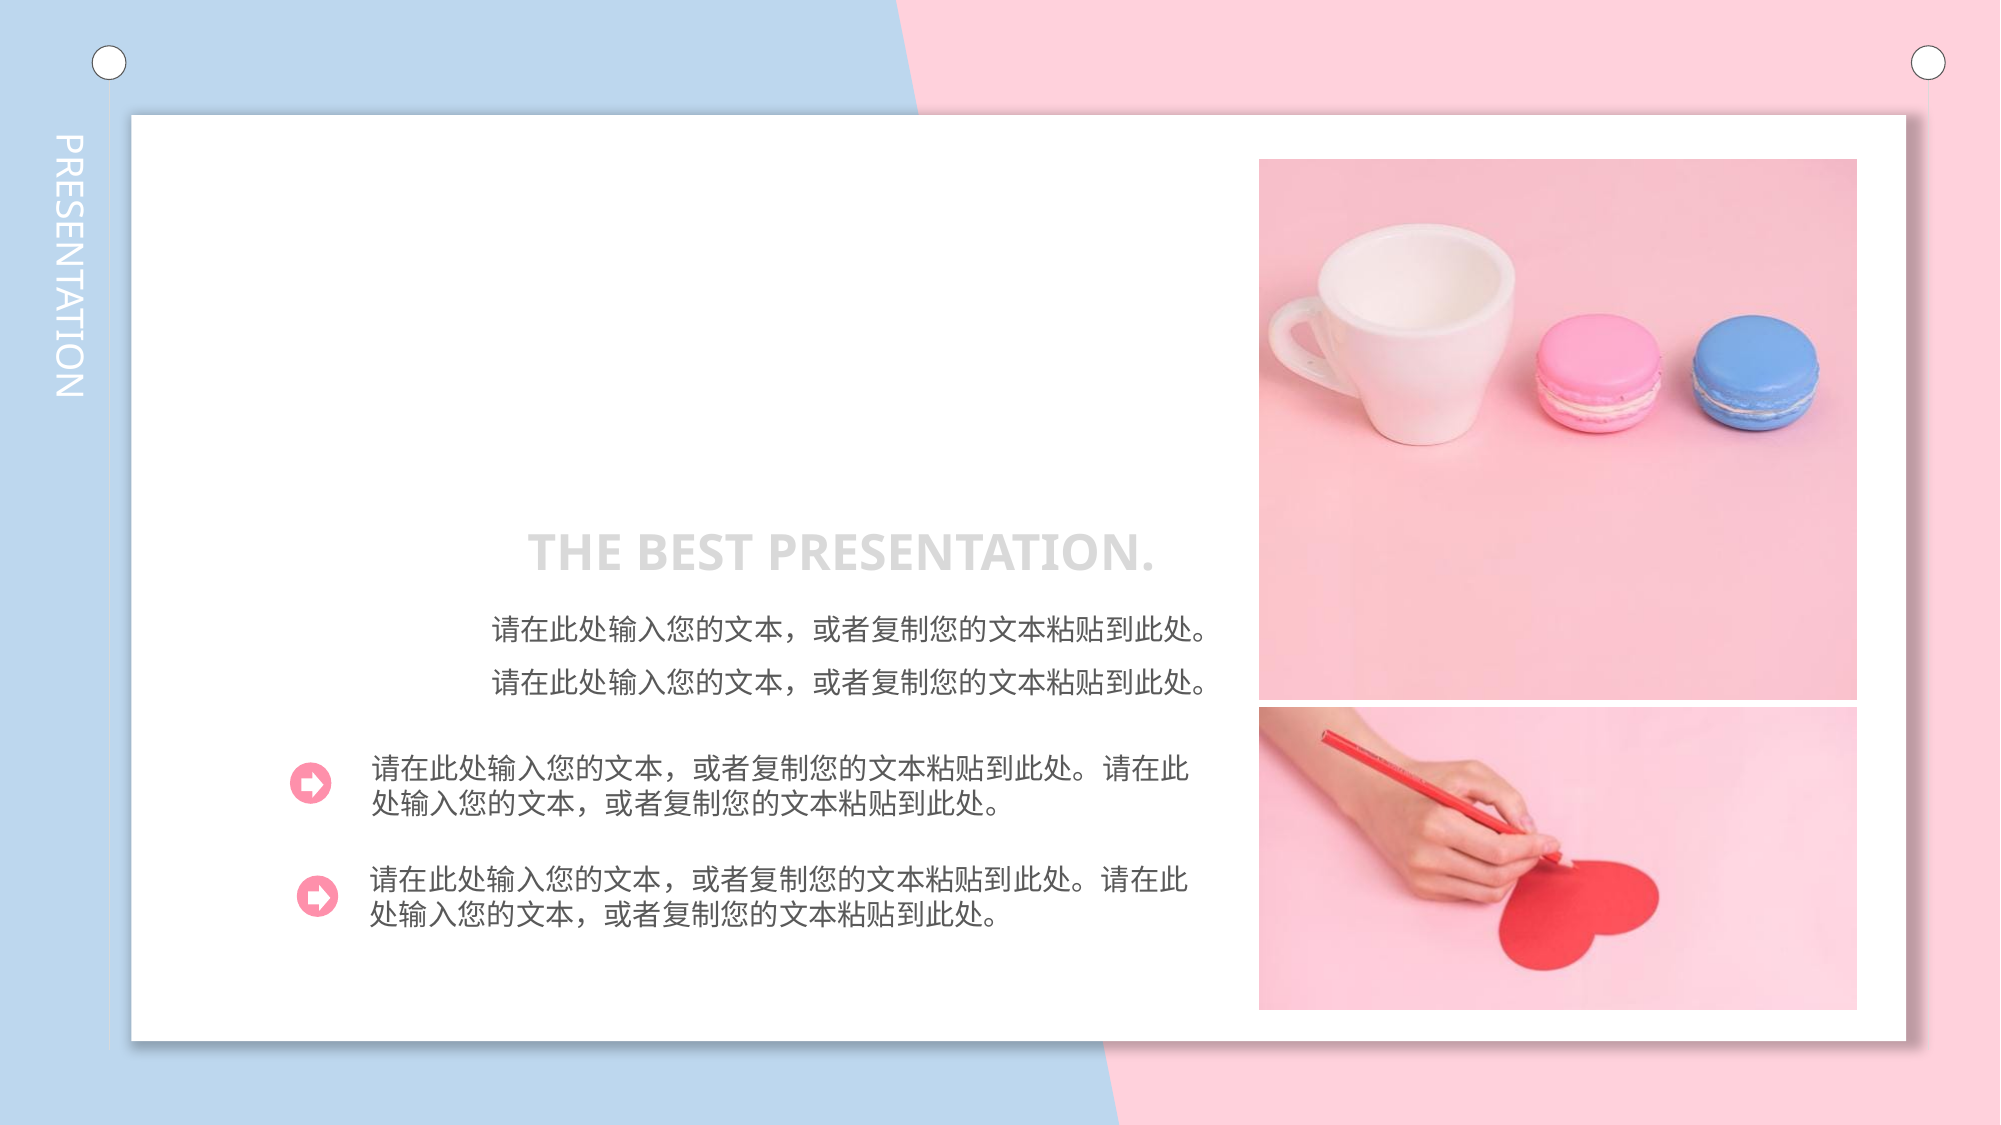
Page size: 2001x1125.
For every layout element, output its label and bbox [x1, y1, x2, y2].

text_box [25, 45, 1946, 1051]
picture [1259, 159, 1857, 701]
picture [1259, 707, 1857, 1010]
text_box [289, 482, 1415, 940]
